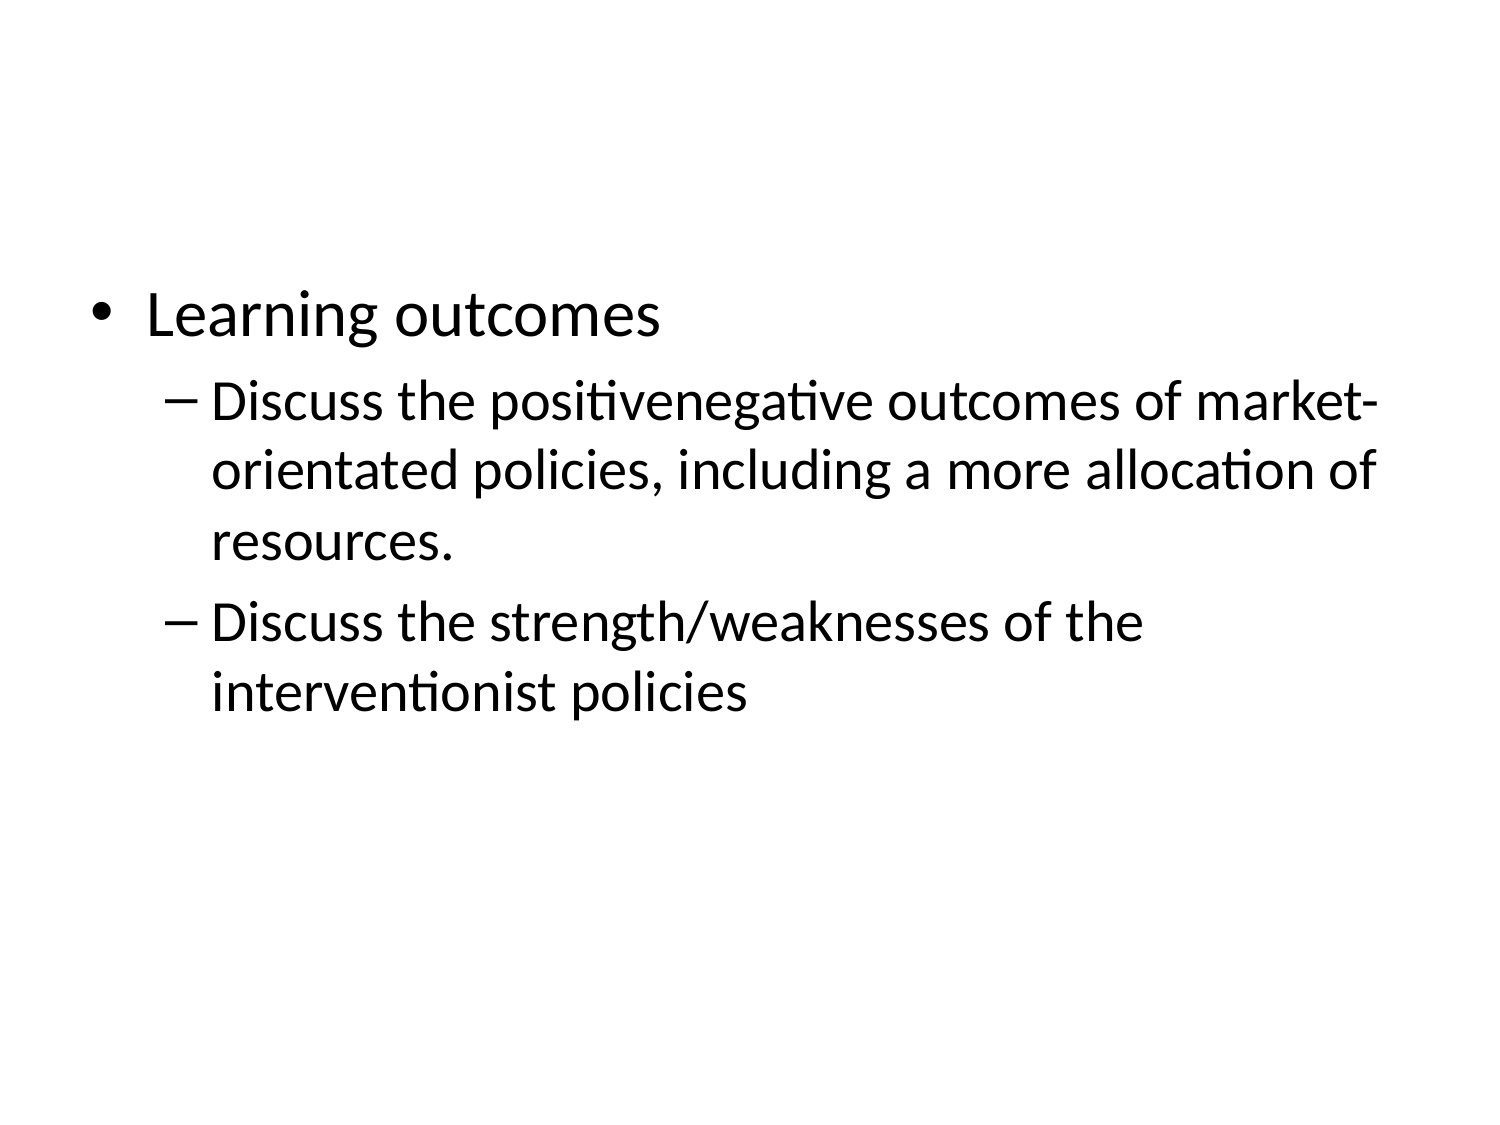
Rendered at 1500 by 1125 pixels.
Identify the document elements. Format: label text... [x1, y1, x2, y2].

list Learning outcomes Discuss the positivenegative outcomes of market-orientated policies, including a more allocation of resources. Discuss the strength/weaknesses of the interventionist policies [75, 262, 1425, 1005]
